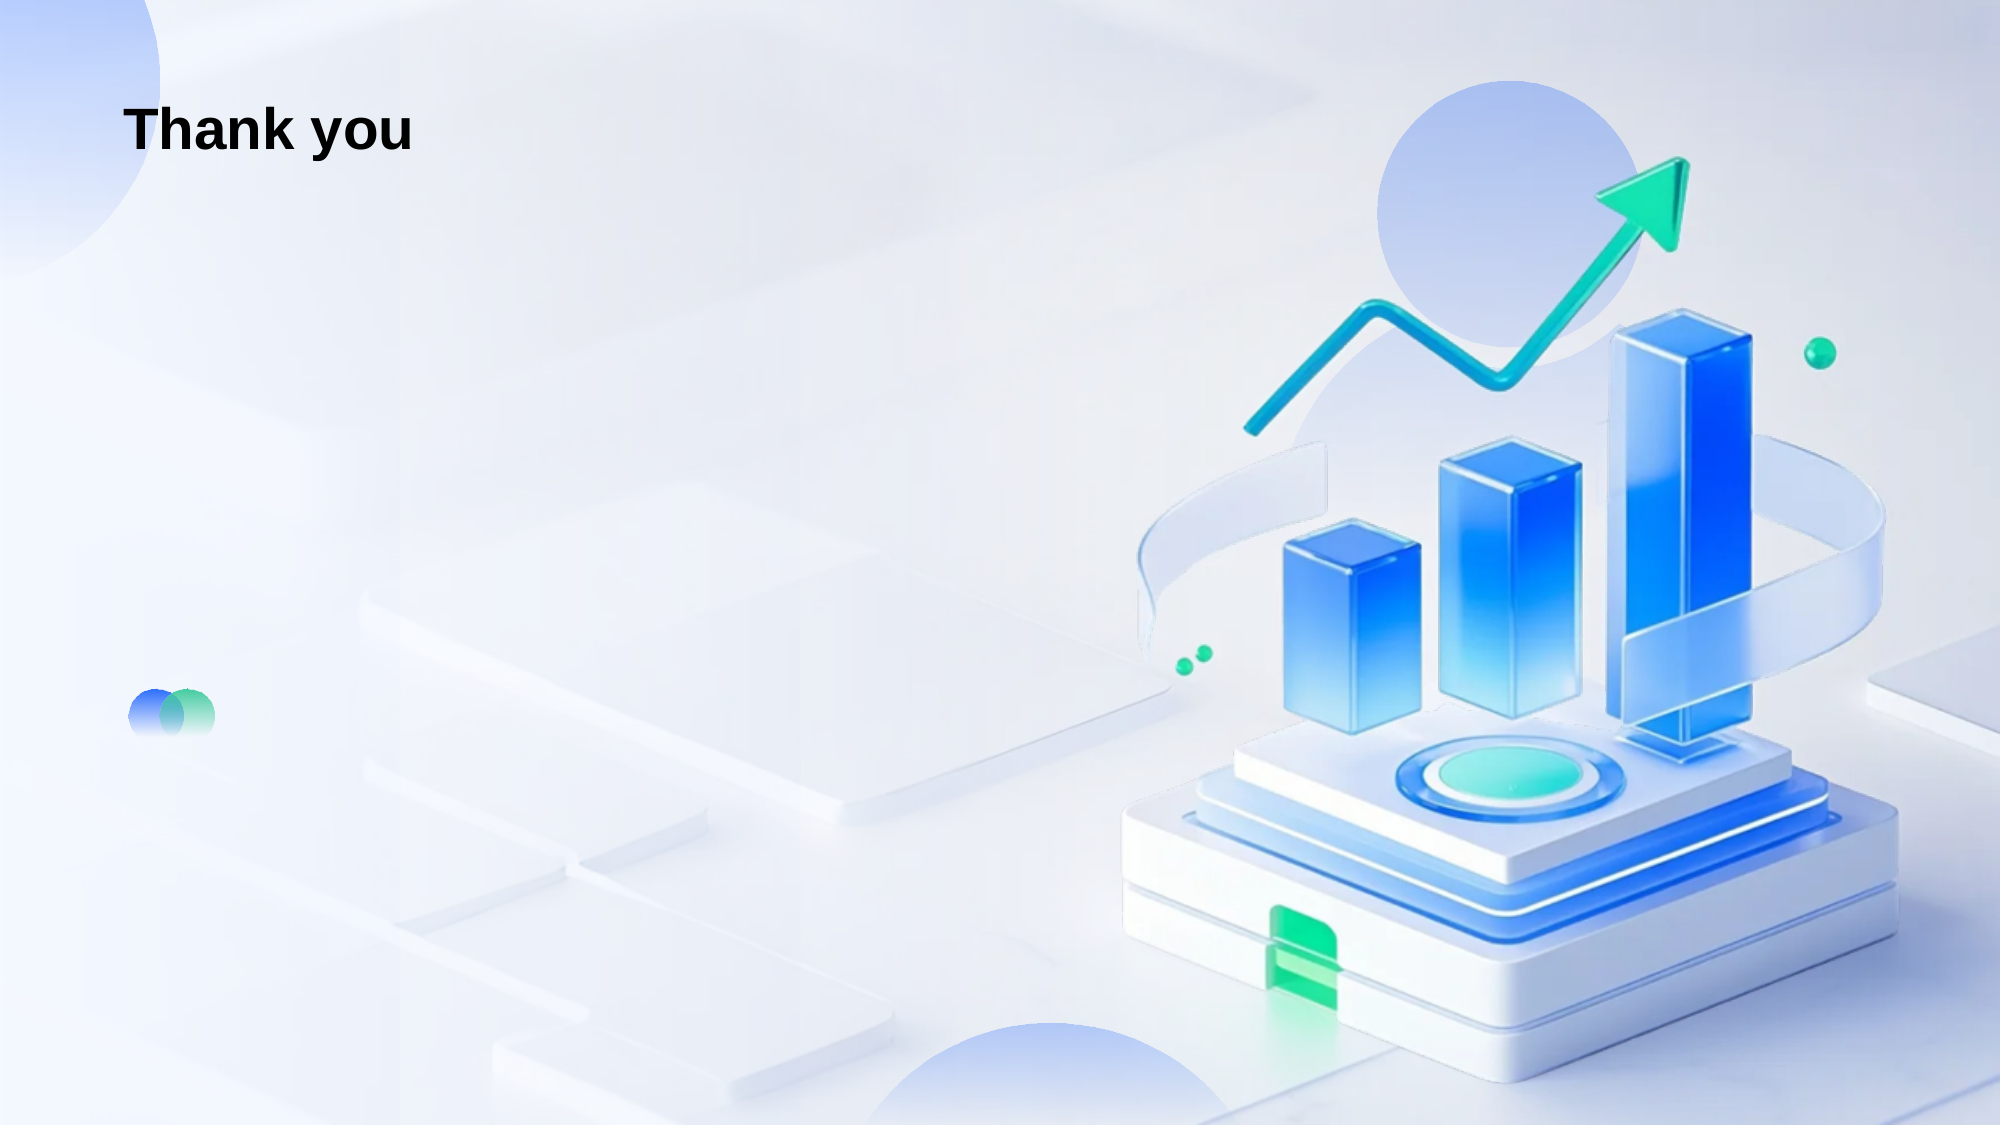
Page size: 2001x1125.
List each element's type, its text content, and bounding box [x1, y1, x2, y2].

picture [1007, 0, 2000, 1125]
title Thank you [108, 21, 1890, 169]
